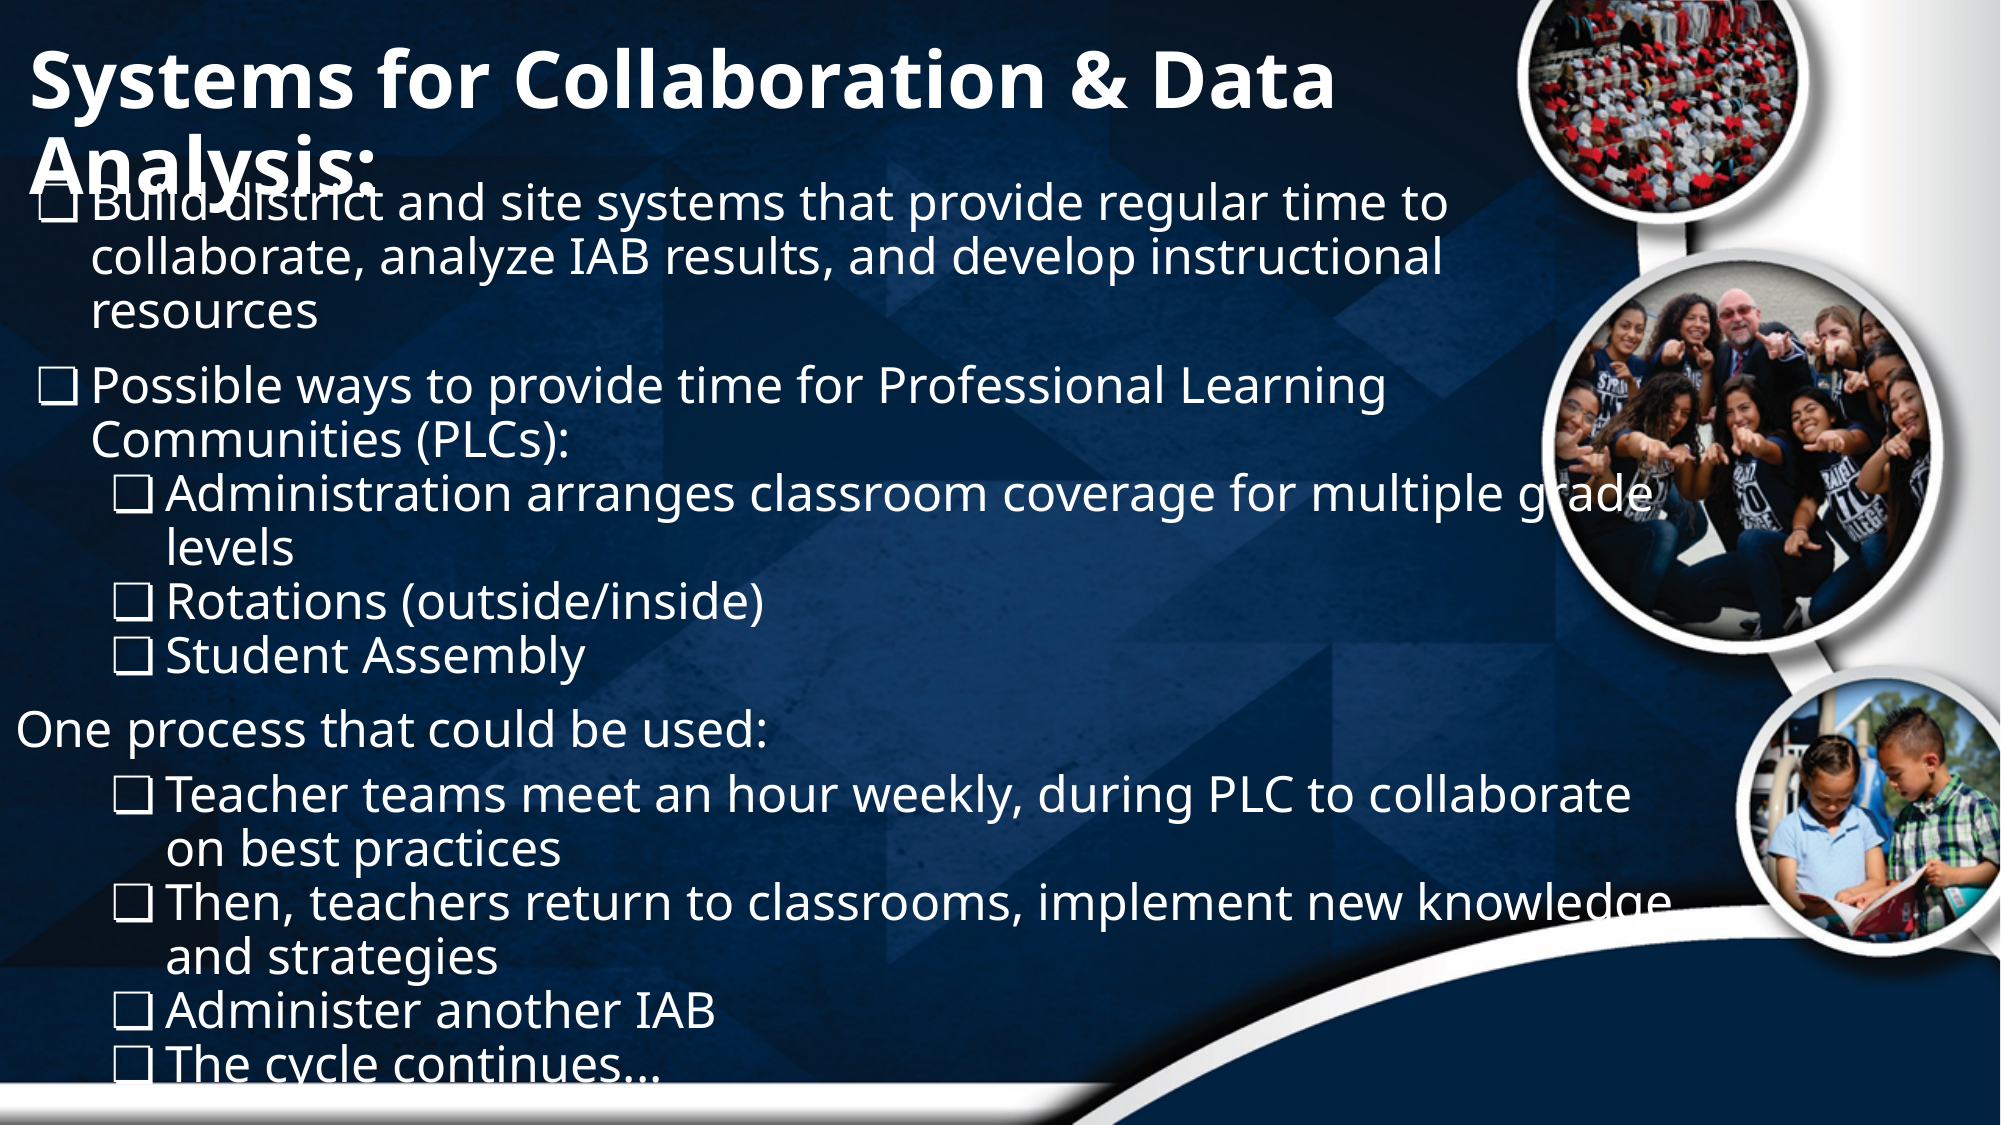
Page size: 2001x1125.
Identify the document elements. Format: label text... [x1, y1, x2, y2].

title Systems for Collaboration & Data Analysis: [14, 17, 1645, 235]
picture [0, 0, 2001, 1125]
list Build district and site systems that provide regular time to collaborate, analyze IAB results, and develop instructional resources Possible ways to provide time for Professional Learning Communities (PLCs): Administration arranges classroom coverage for multiple grade levels Rotations (outside/inside) Student Assembly One process that could be used: Teacher teams meet an hour weekly, during PLC to collaborate on best practices Then, teachers return to classrooms, implement new knowledge and strategies Administer another IAB The cycle continues... [0, 162, 1696, 931]
